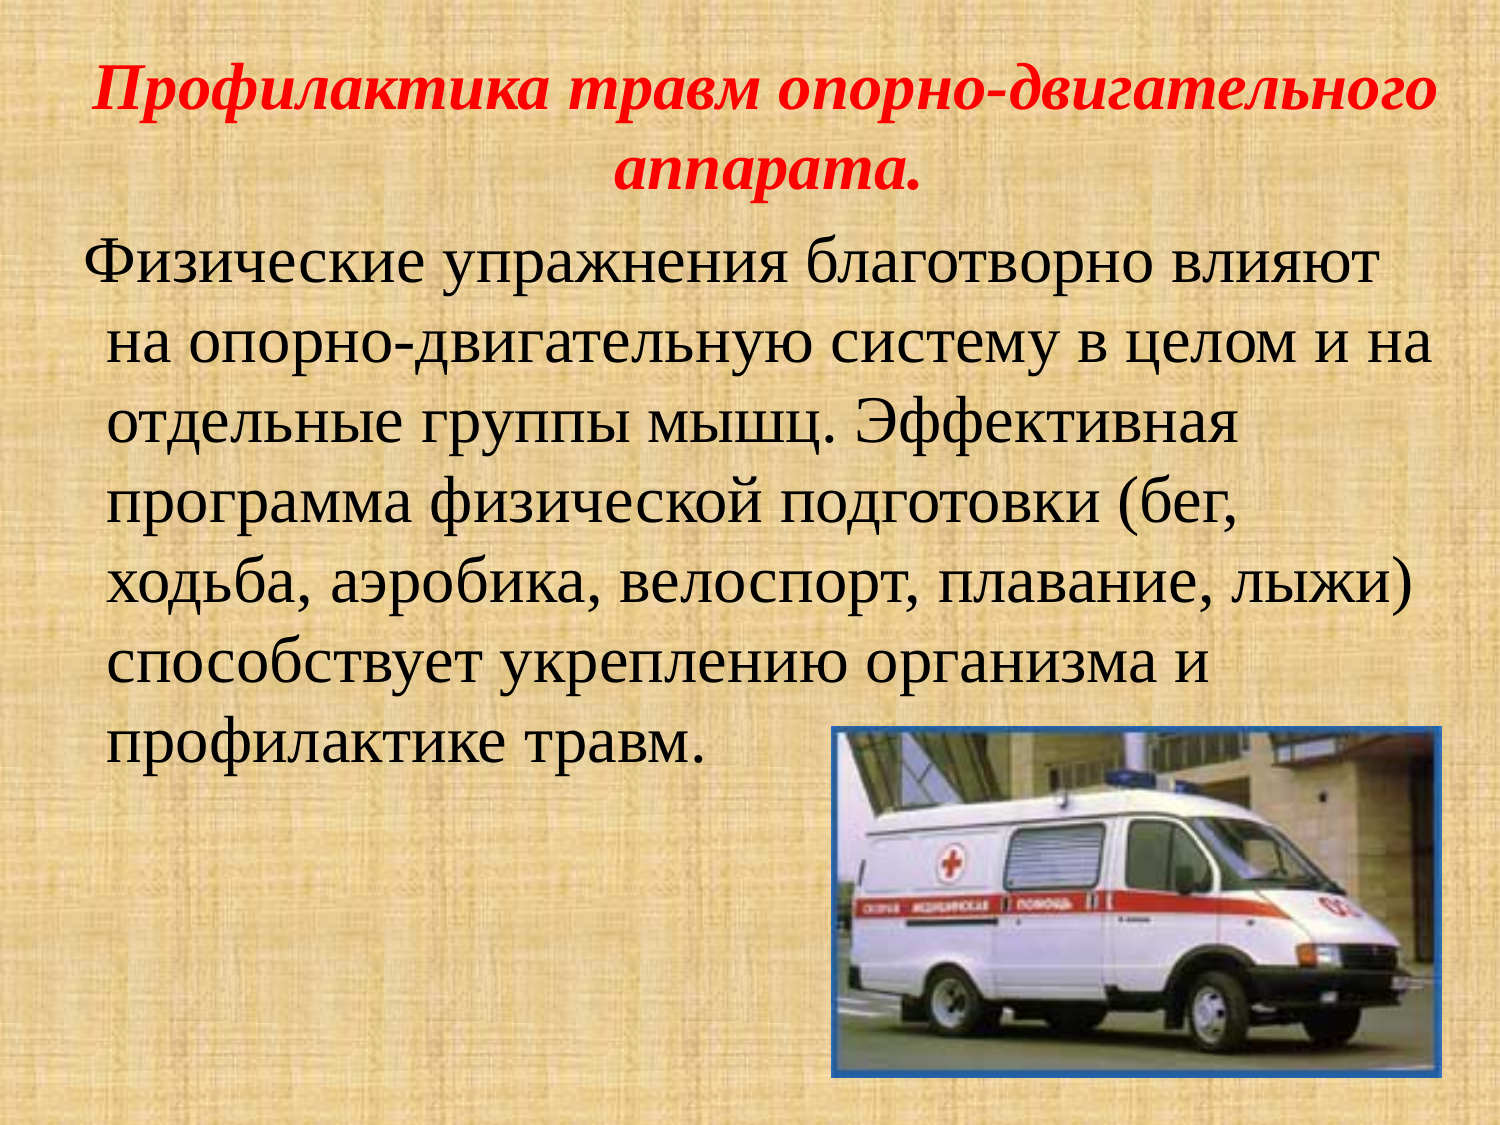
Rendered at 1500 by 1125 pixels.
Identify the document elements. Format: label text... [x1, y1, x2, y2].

picture [0, 0, 1500, 1125]
list Профилактика травм опорно-двигательного аппарата. Физические упражнения благотворно влияют на опорно-двигательную систему в целом и на отдельные группы мышц. Эффективная программа физической подготовки (бег, ходьба, аэробика, велоспорт, плавание, лыжи) способствует укреплению организма и профилактике травм. [35, 35, 1465, 1079]
